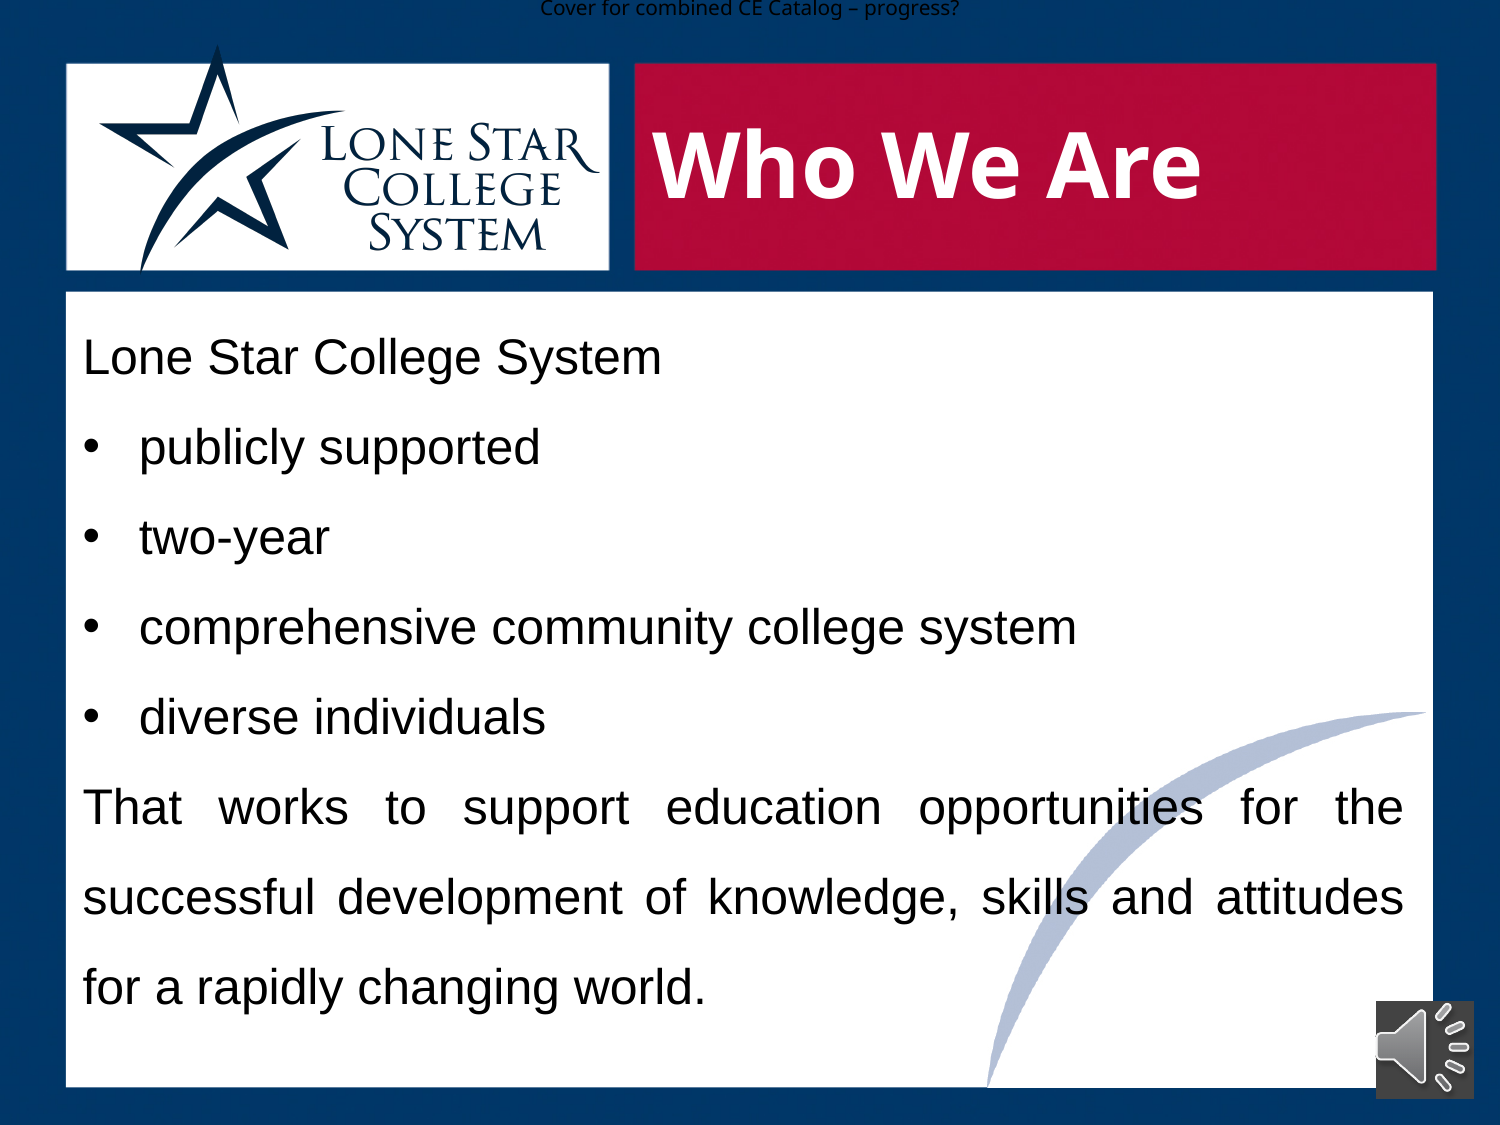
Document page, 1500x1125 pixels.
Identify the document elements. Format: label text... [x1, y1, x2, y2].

text_box Lone Star College System publicly supported two-year comprehensive community college system diverse individuals That works to support education opportunities for the successful development of knowledge, skills and attitudes for a rapidly changing world. [67, 287, 1420, 1113]
text_box Cover for combined CE Catalog – progress? [525, 0, 975, 88]
text_box Who We Are [637, 99, 1325, 225]
picture [0, 0, 1500, 1125]
